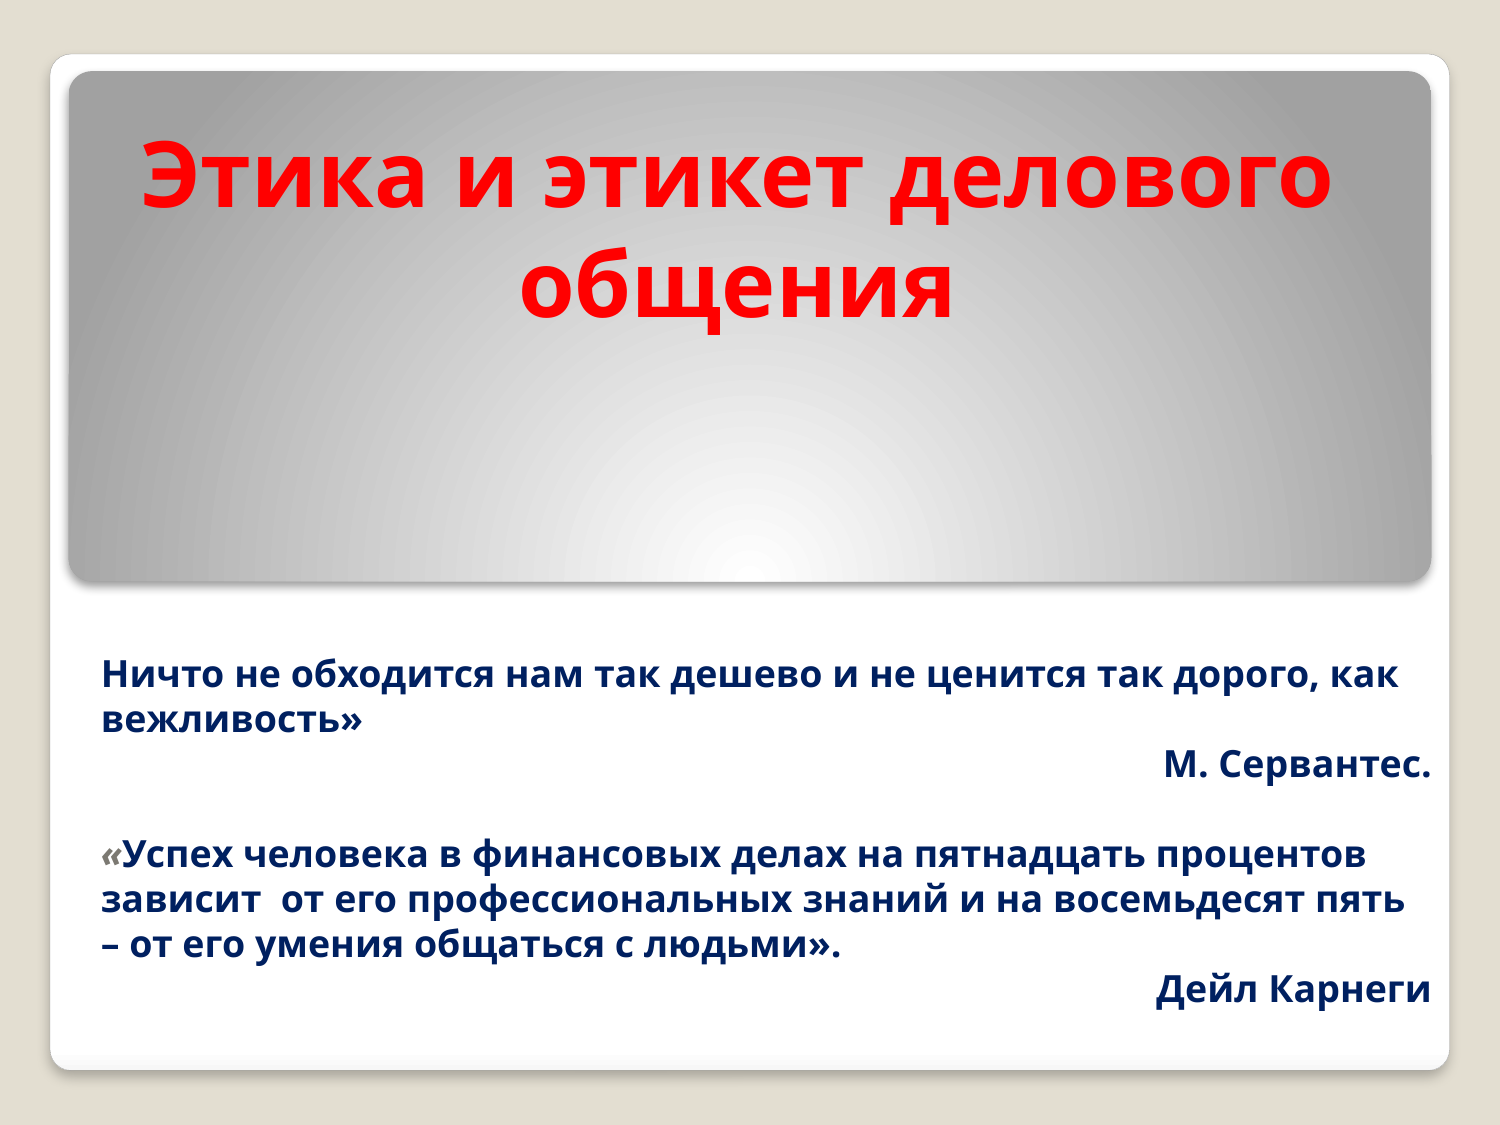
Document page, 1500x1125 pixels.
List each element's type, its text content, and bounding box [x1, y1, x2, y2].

title Этика и этикет делового общения [100, 113, 1376, 414]
subtitle Ничто не обходится нам так дешево и не ценится так дорого, как вежливость» М. Сервантес. «Успех человека в финансовых делах на пятнадцать процентов зависит от его профессиональных знаний и на восемьдесят пять – от его умения общаться с людьми». Дейл Карнеги [64, 604, 1447, 1094]
